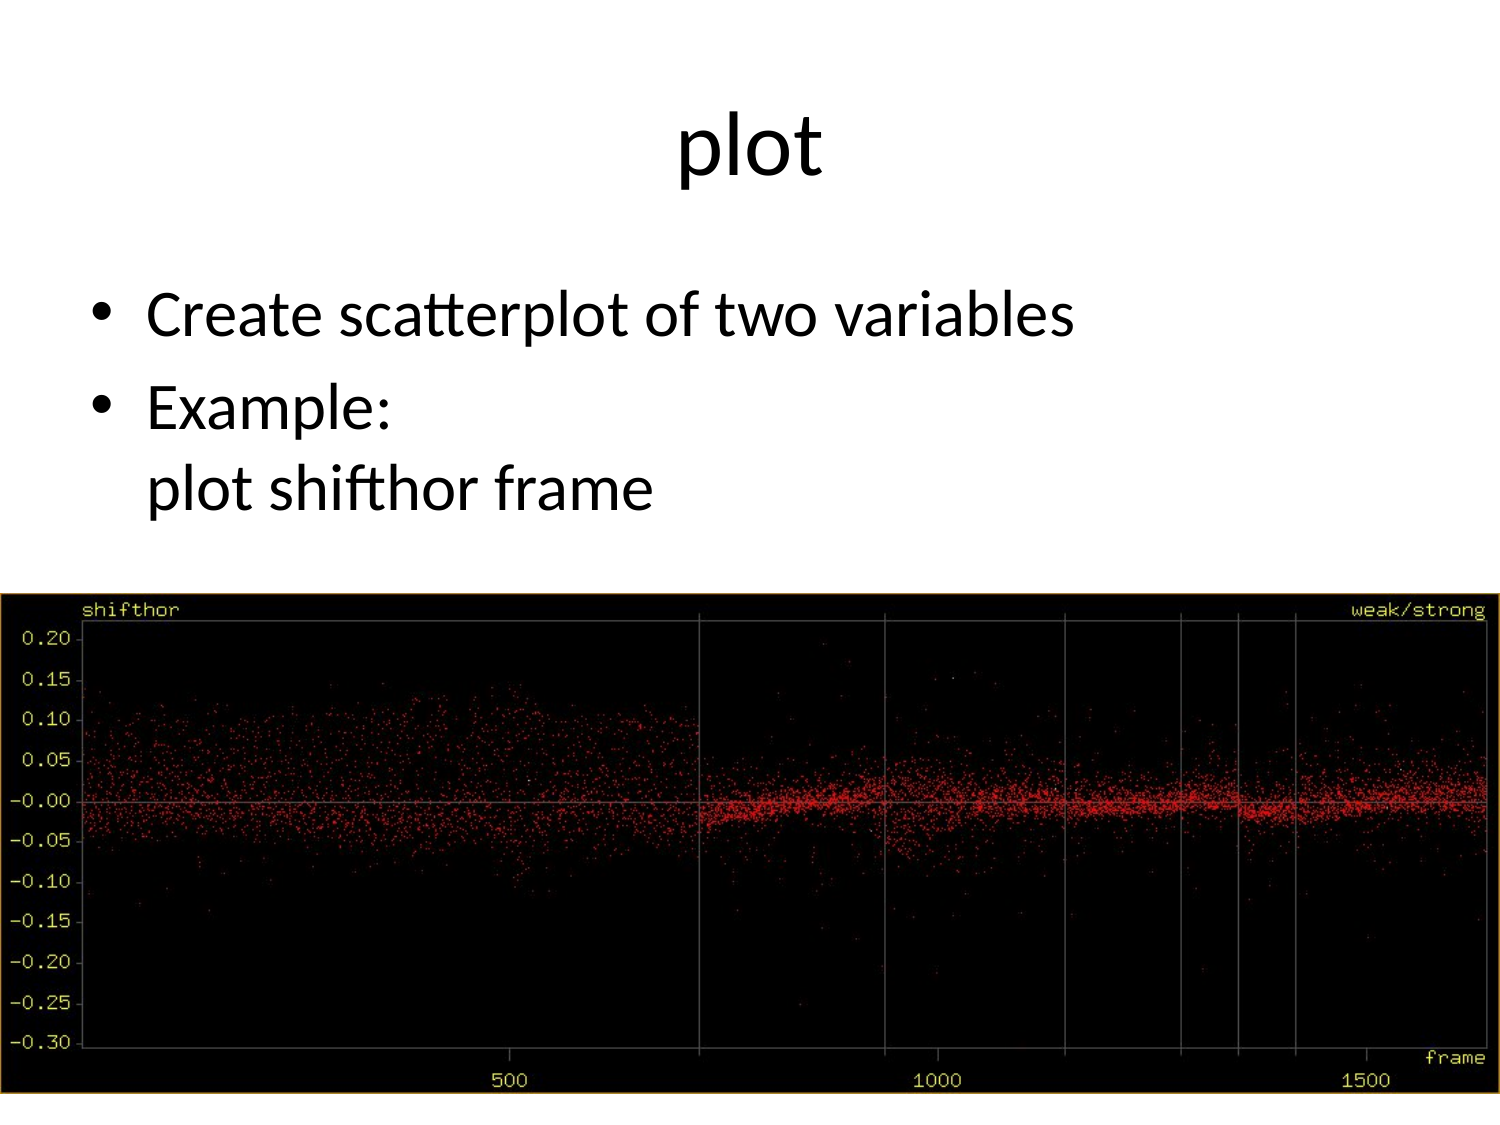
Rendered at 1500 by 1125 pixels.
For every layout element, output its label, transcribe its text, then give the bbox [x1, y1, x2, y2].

list Create scatterplot of two variables Example: plot shifthor frame [75, 262, 1425, 591]
title plot [75, 45, 1425, 233]
picture [0, 592, 1500, 1095]
